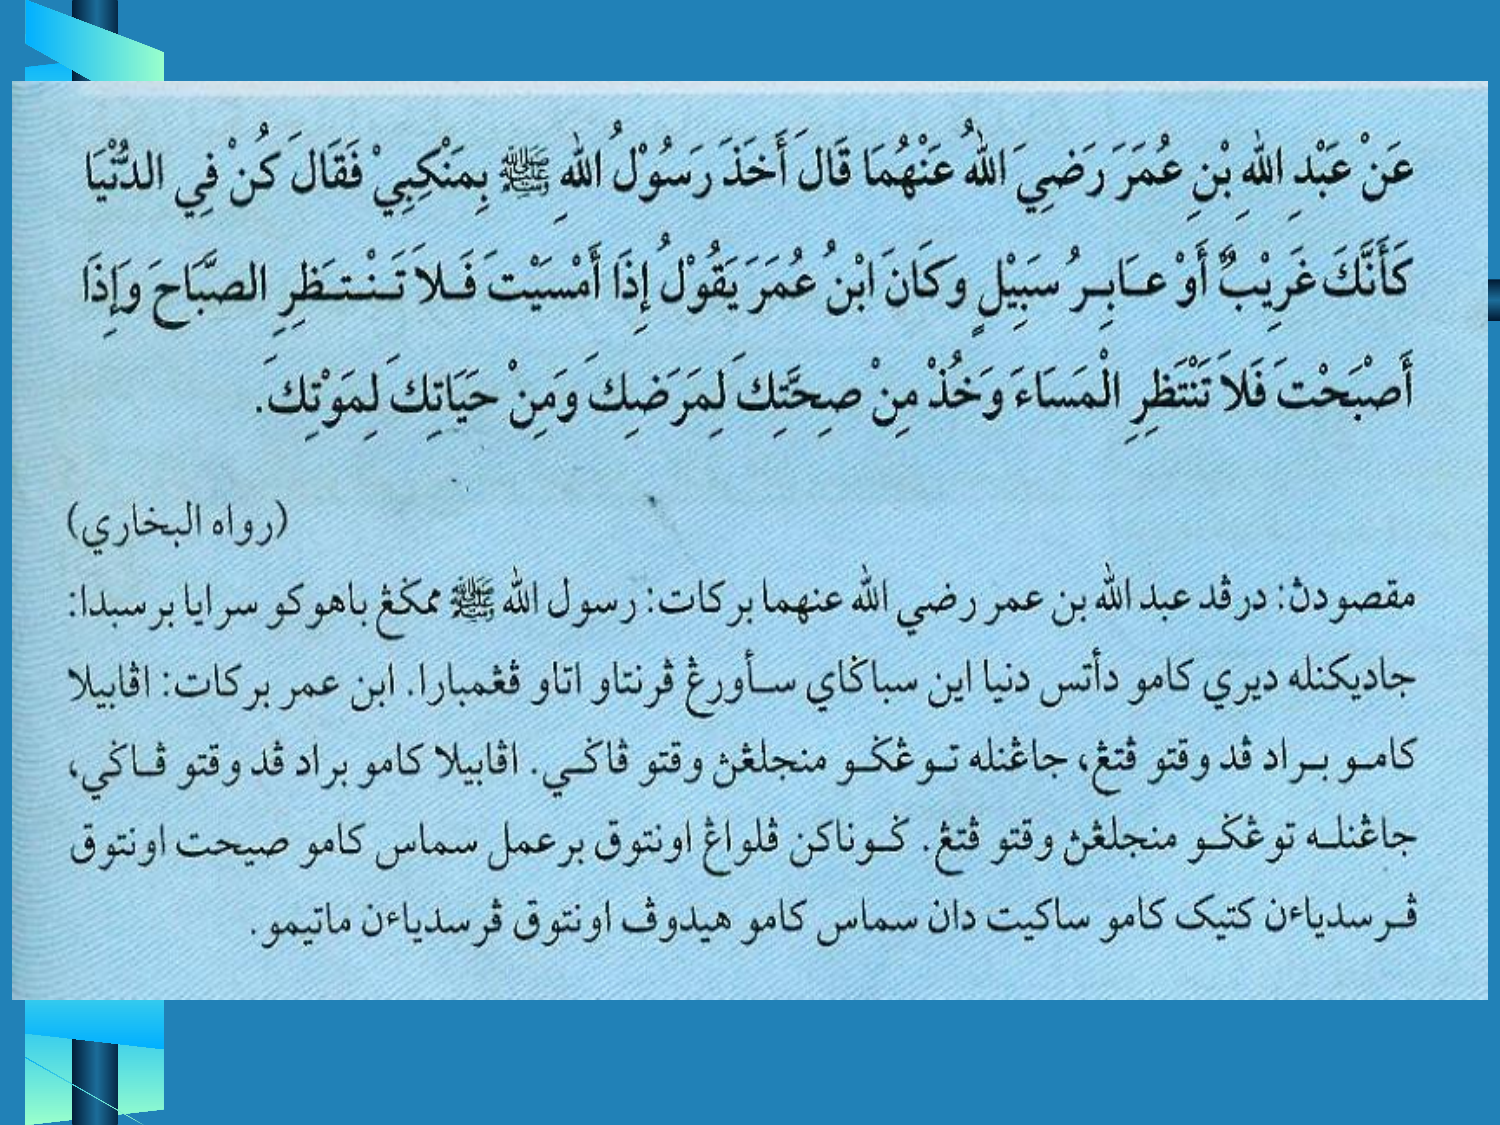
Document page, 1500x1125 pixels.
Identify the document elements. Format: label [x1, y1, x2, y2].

picture [12, 80, 1488, 1001]
